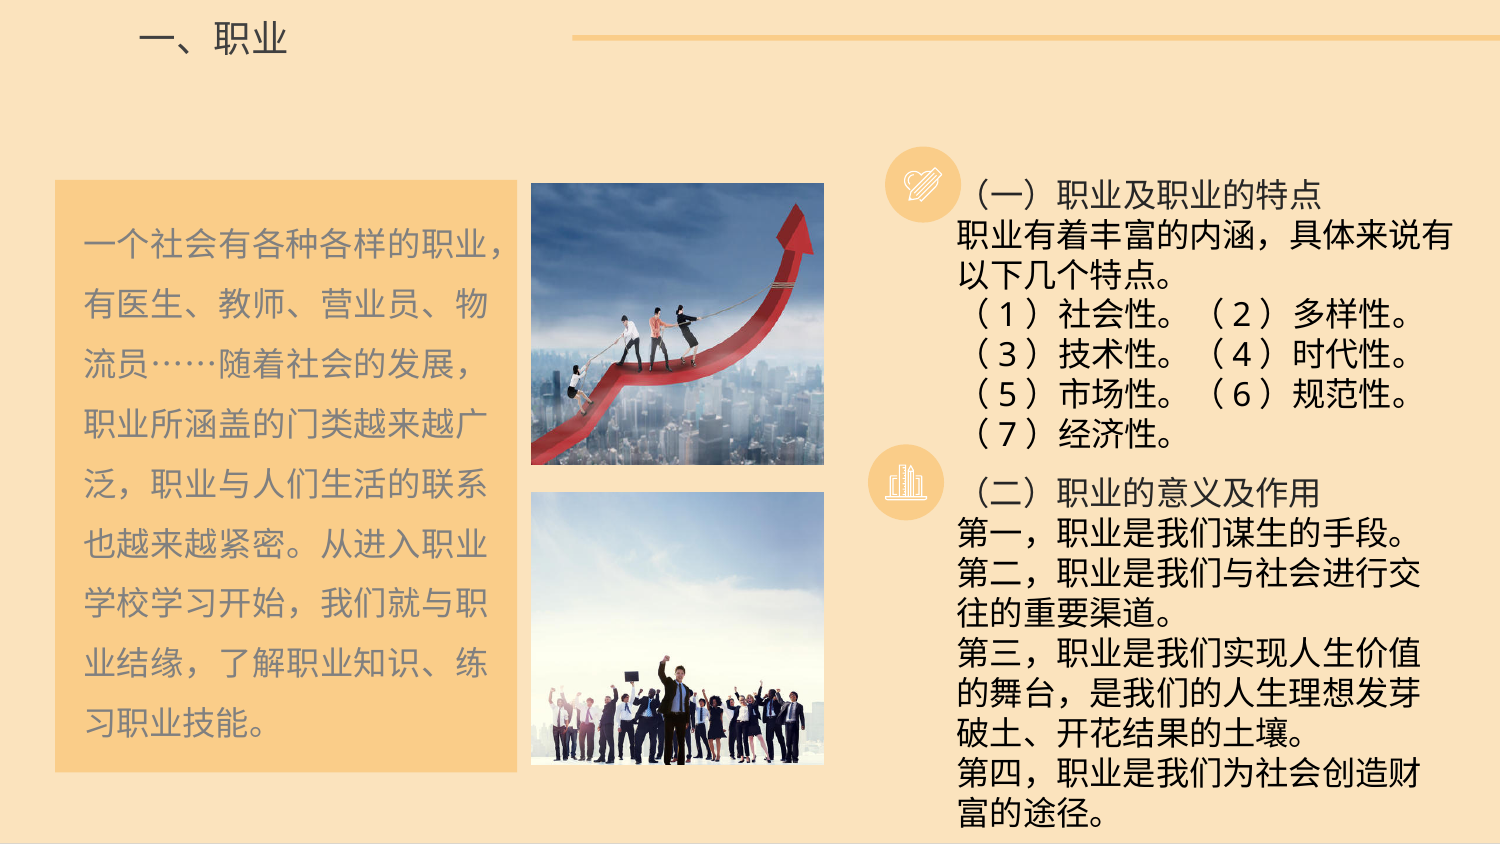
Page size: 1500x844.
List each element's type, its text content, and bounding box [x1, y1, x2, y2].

picture [0, 0, 1500, 844]
text_box 一个社会有各种各样的职业，有医生、教师、营业员、物流员……随着社会的发展，职业所涵盖的门类越来越广泛，职业与人们生活的联系也越来越紧密。从进入职业学校学习开始，我们就与职业结缘，了解职业知识、练习职业技能。 [68, 195, 504, 750]
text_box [867, 444, 945, 521]
text_box [571, 34, 1500, 42]
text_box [885, 146, 962, 223]
text_box （二）职业的意义及作用 第一，职业是我们谋生的手段。 第二，职业是我们与社会进行交往的重要渠道。 第三，职业是我们实现人生价值的舞台，是我们的人生理想发芽破土、开花结果的土壤。 第四，职业是我们为社会创造财富的途径。 [942, 445, 1465, 840]
text_box 一、职业 [123, 7, 607, 68]
text_box [54, 179, 518, 773]
text_box （一）职业及职业的特点 职业有着丰富的内涵，具体来说有以下几个特点。 （1）社会性。（2）多样性。 （3）技术性。（4）时代性。 （5）市场性。（6）规范性。 （7）经济性。 [942, 146, 1477, 461]
